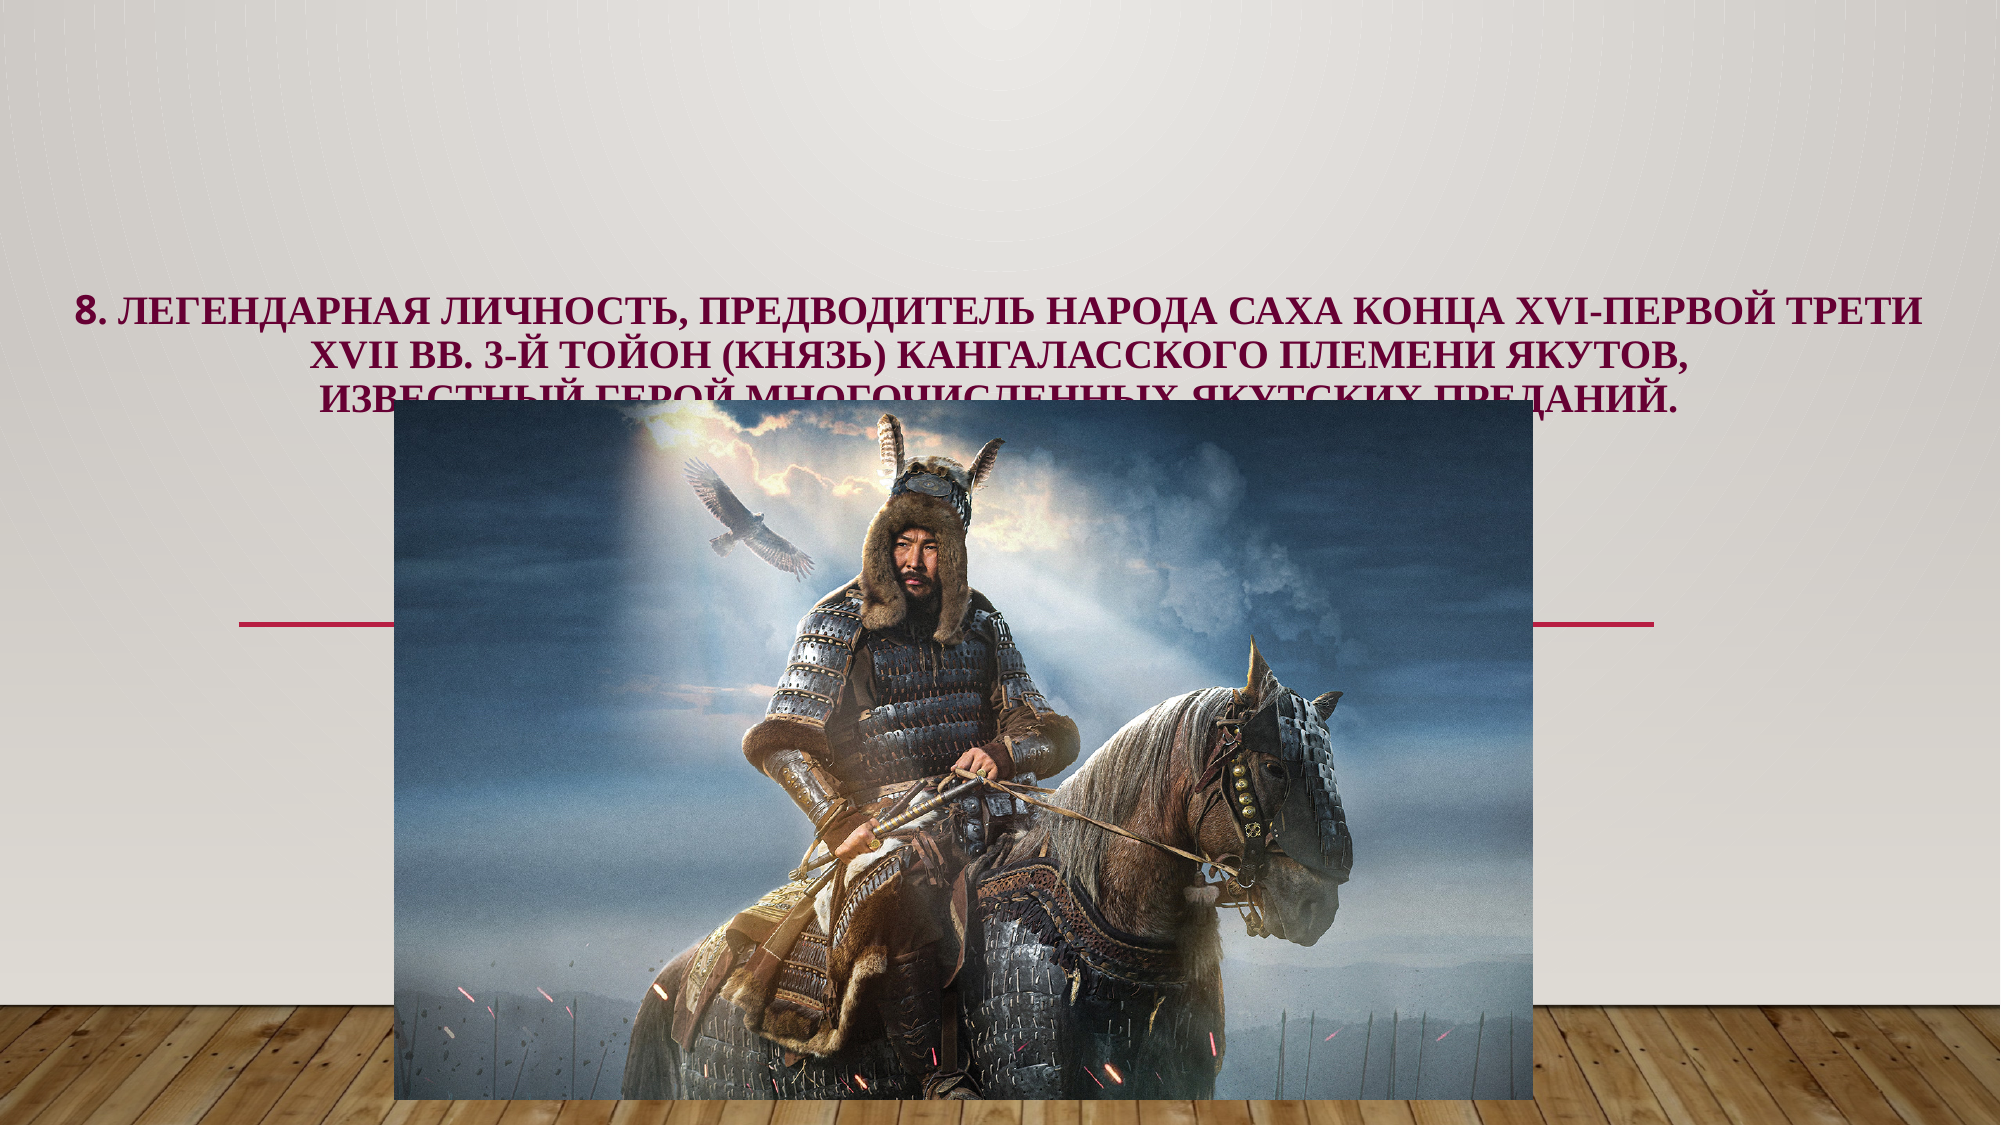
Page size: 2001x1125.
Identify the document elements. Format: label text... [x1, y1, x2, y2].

title 8. Легендарная личность, предводитель народа саха конца XVI-первой трети XVII вв. 3-й Тойон (князь) кангаласского племени якутов, известный герой многочисленных якутских преданий. [0, 281, 2000, 478]
picture [0, 399, 2000, 1125]
